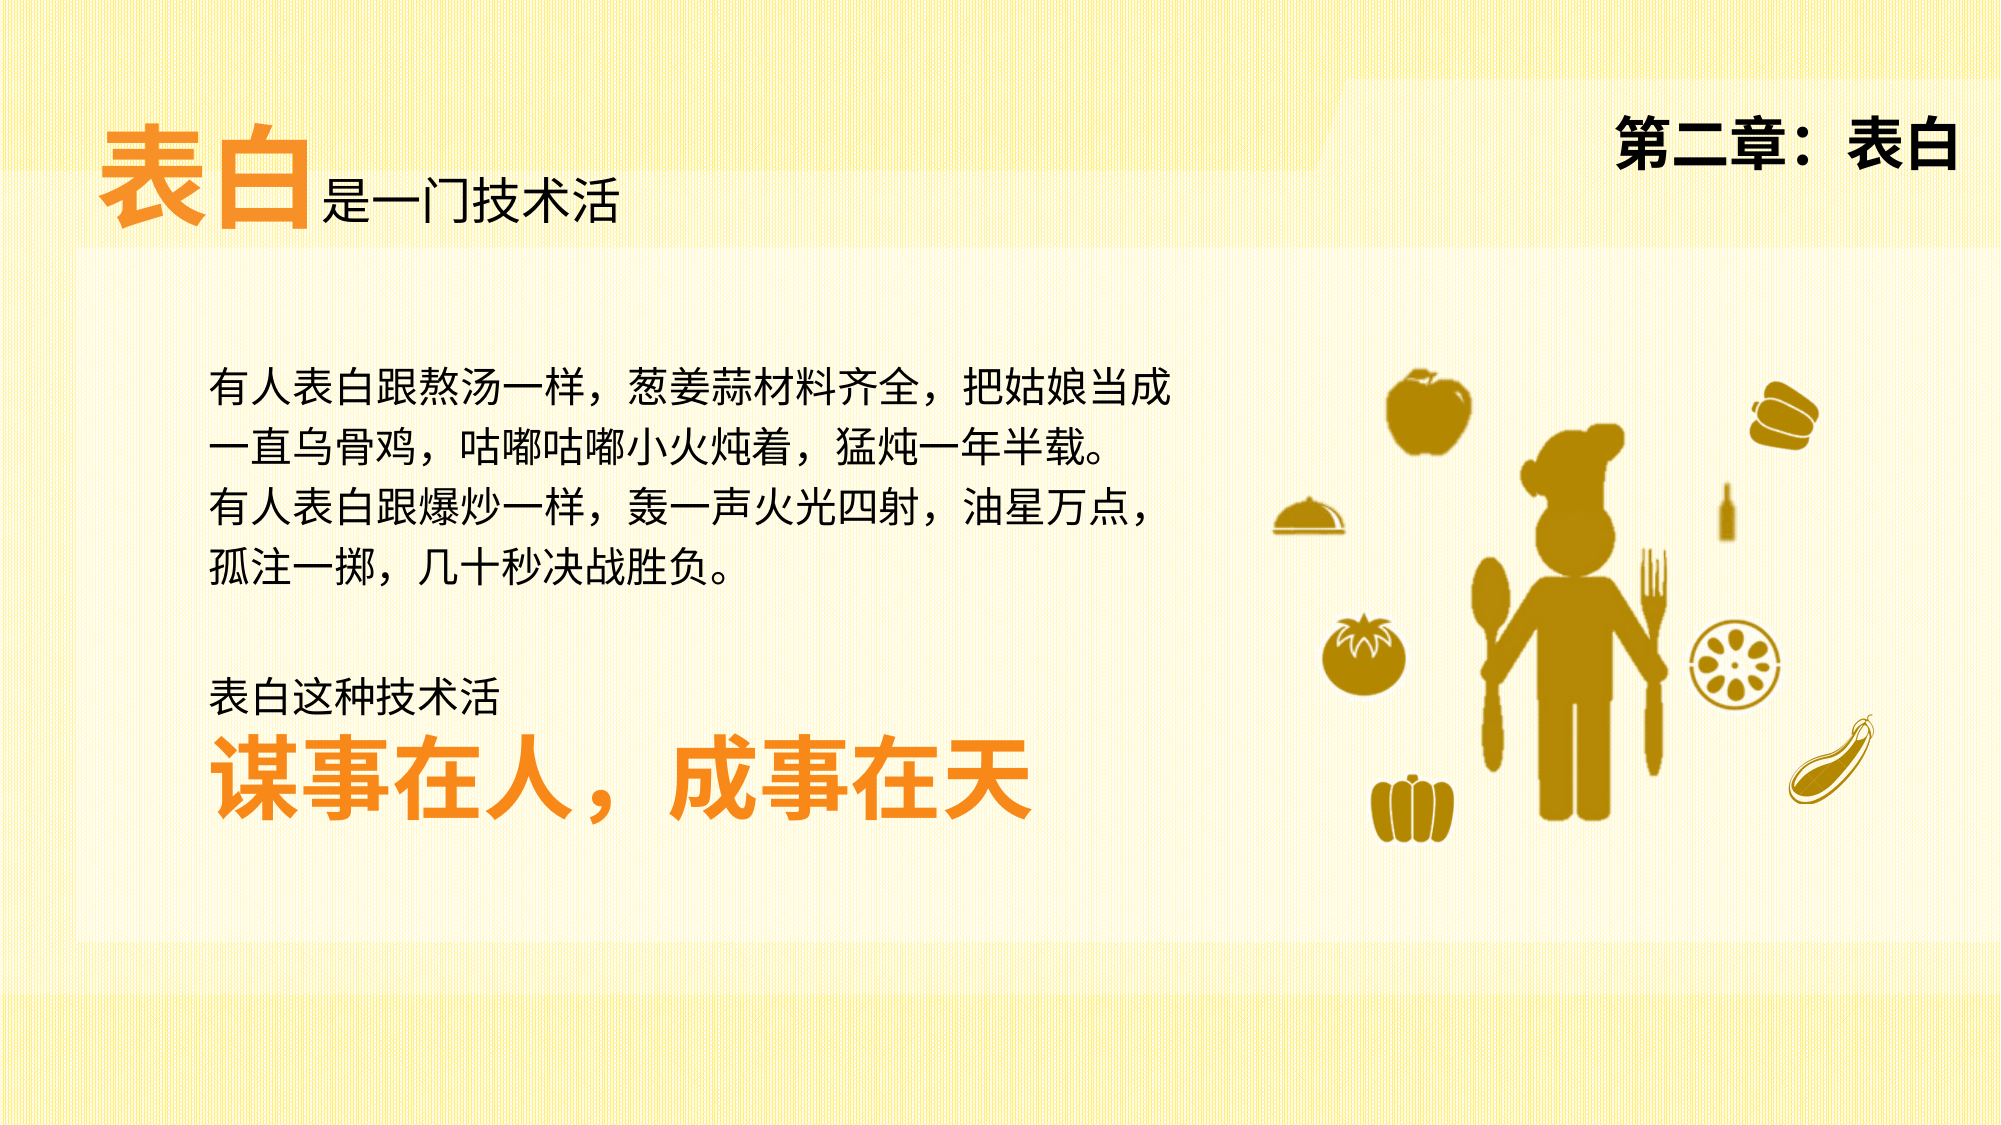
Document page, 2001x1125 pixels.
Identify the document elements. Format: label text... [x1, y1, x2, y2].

picture [1713, 474, 1763, 559]
picture [1679, 610, 1879, 805]
picture [1315, 603, 1417, 703]
text_box 第二章：表白 [1598, 99, 2000, 185]
text_box 有人表白跟熬汤一样，葱姜蒜材料齐全，把姑娘当成一直乌骨鸡，咕嘟咕嘟小火炖着，猛炖一年半载。 有人表白跟爆炒一样，轰一声火光四射，油星万点，孤注一掷，几十秒决战胜负。 [194, 343, 1187, 599]
picture [1349, 343, 1678, 853]
text_box 表白是一门技术活 [81, 99, 803, 250]
picture [1729, 371, 1822, 469]
text_box 表白这种技术活 谋事在人，成事在天 [194, 663, 1132, 838]
picture [1262, 492, 1366, 541]
